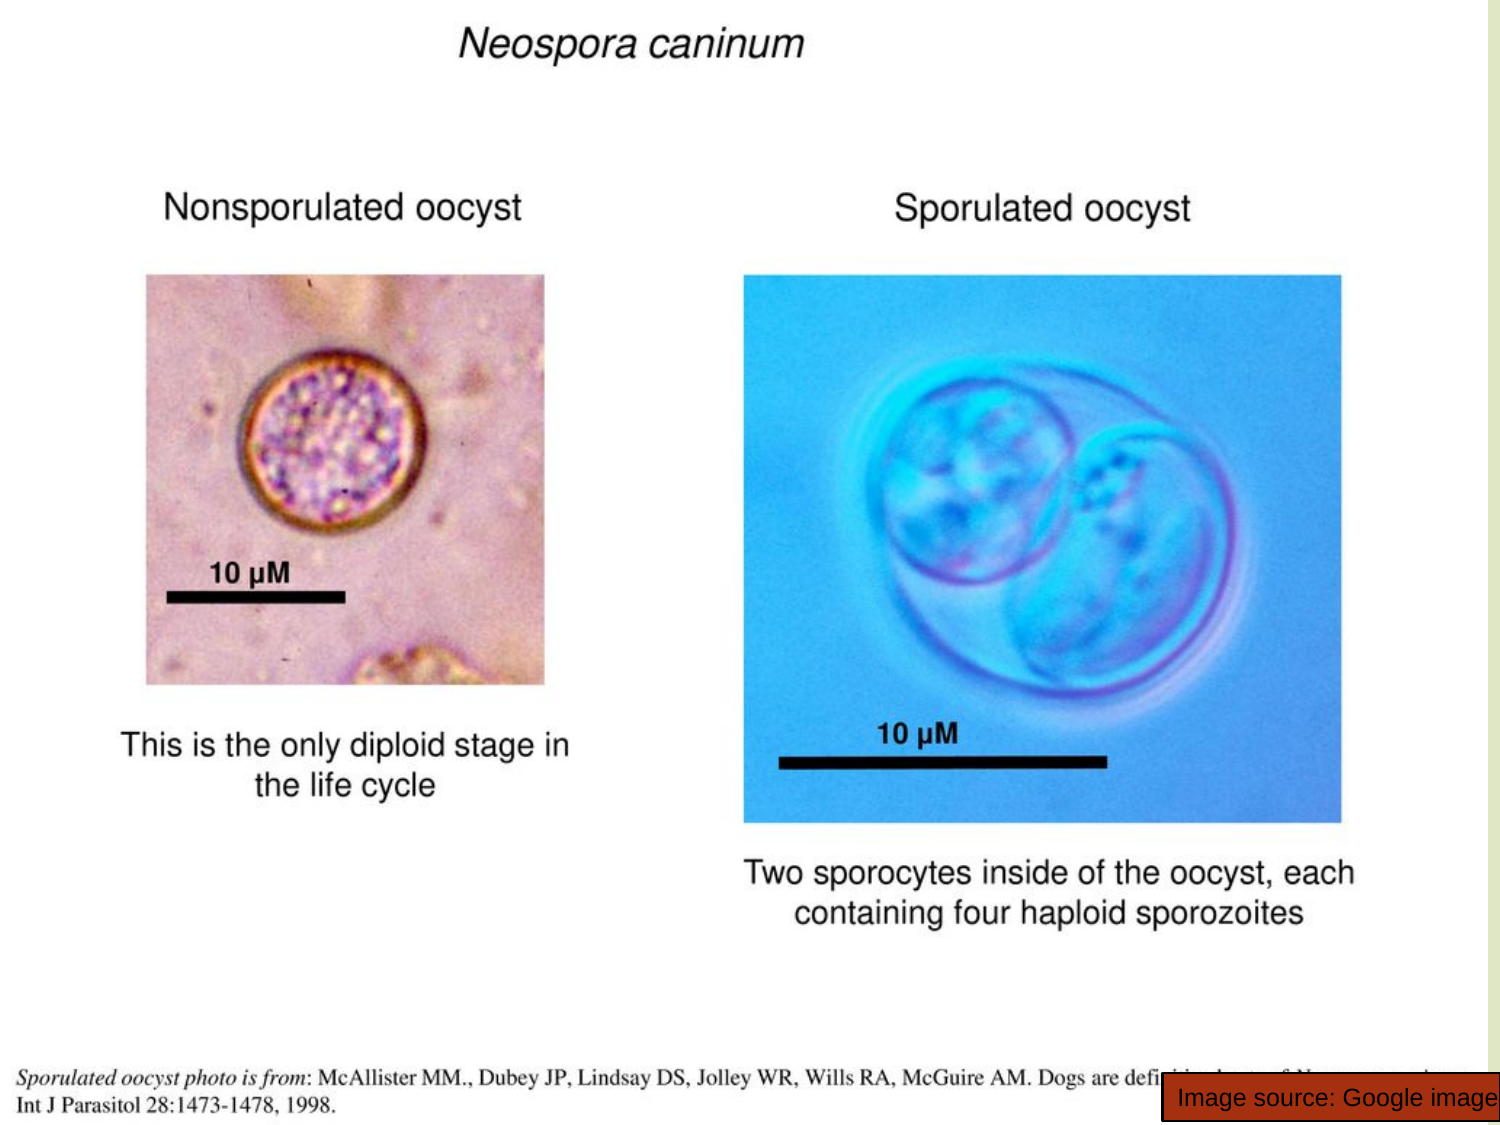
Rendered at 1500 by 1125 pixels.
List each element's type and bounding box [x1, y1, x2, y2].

text_box [1491, 1072, 1500, 1121]
list [0, 0, 1488, 1125]
